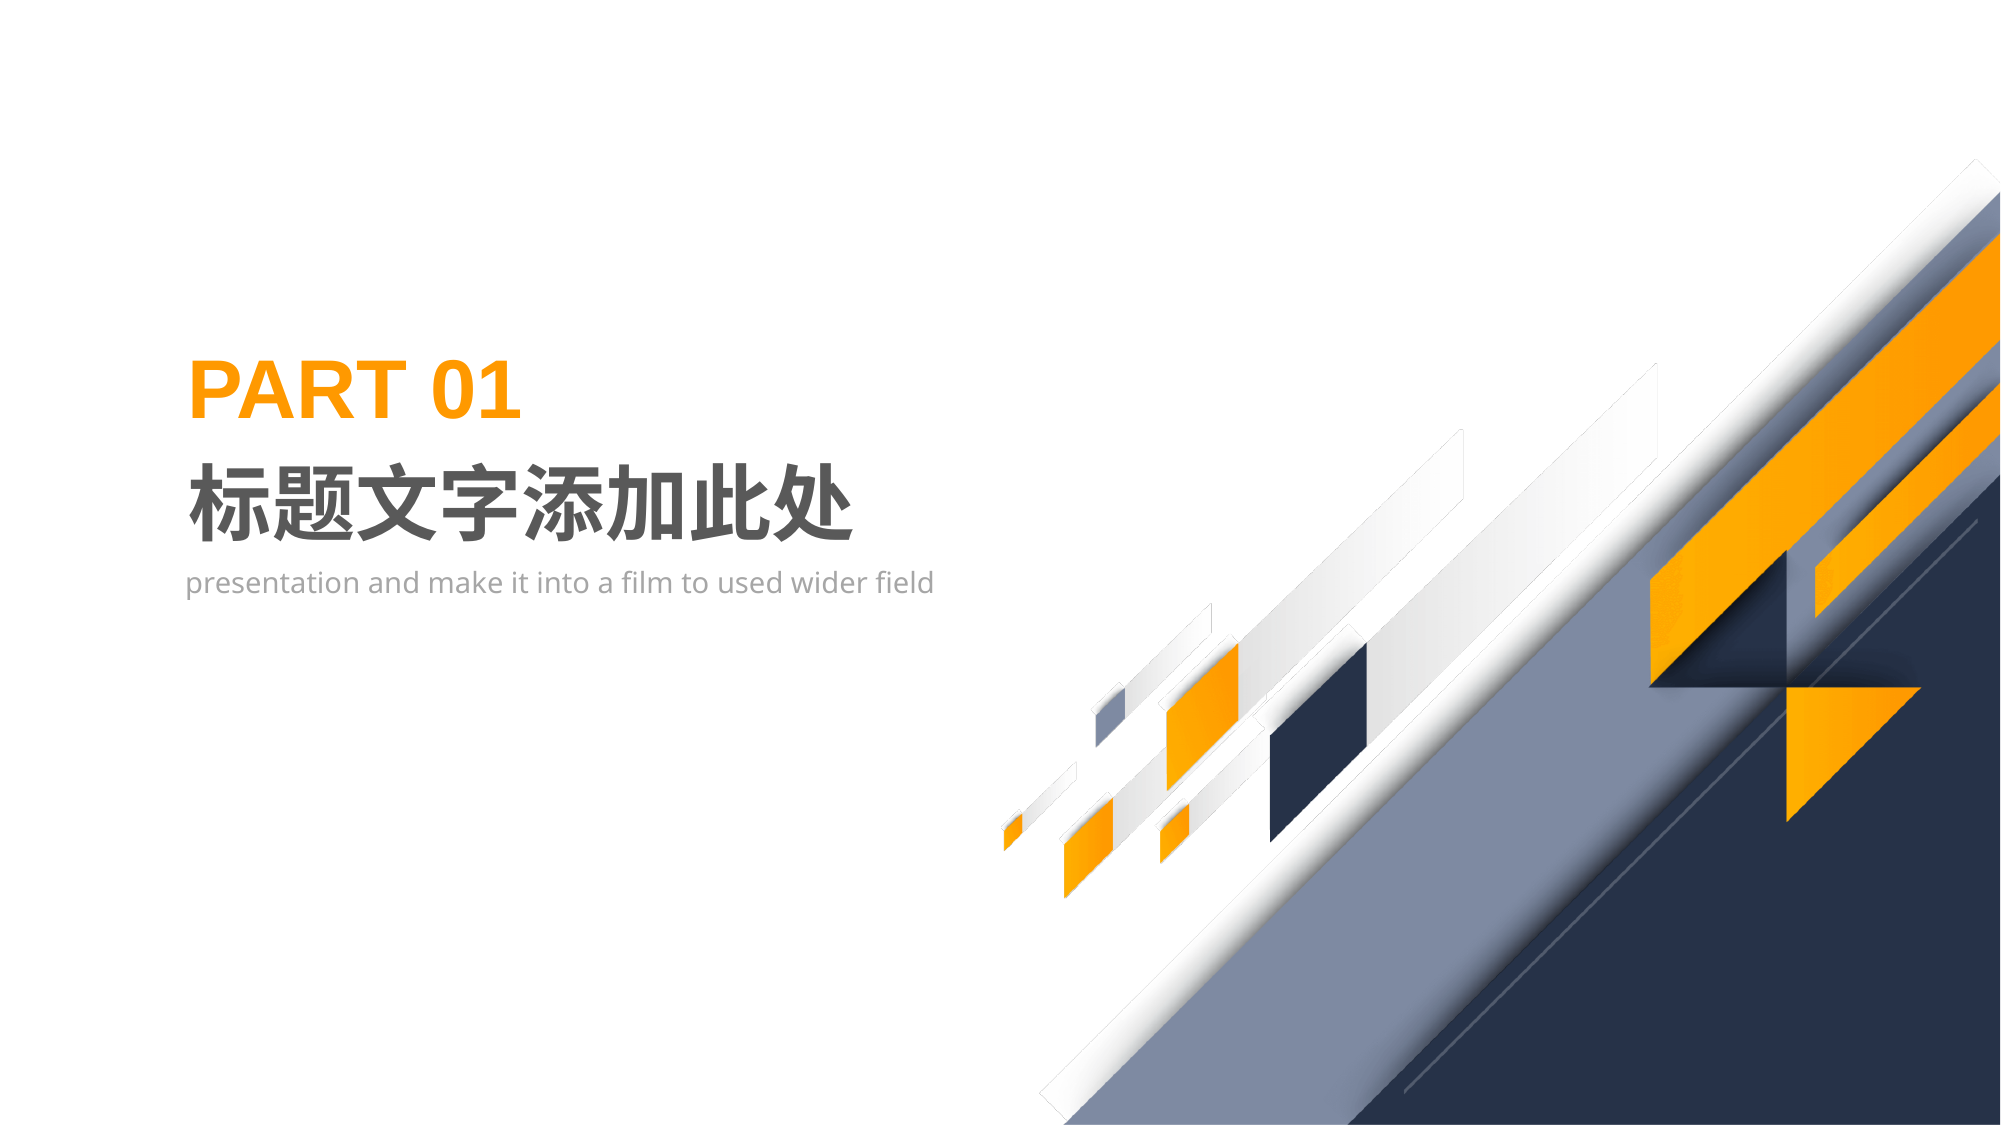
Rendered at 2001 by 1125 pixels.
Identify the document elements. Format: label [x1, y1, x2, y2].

picture [999, 158, 2001, 1125]
text_box [170, 328, 999, 605]
